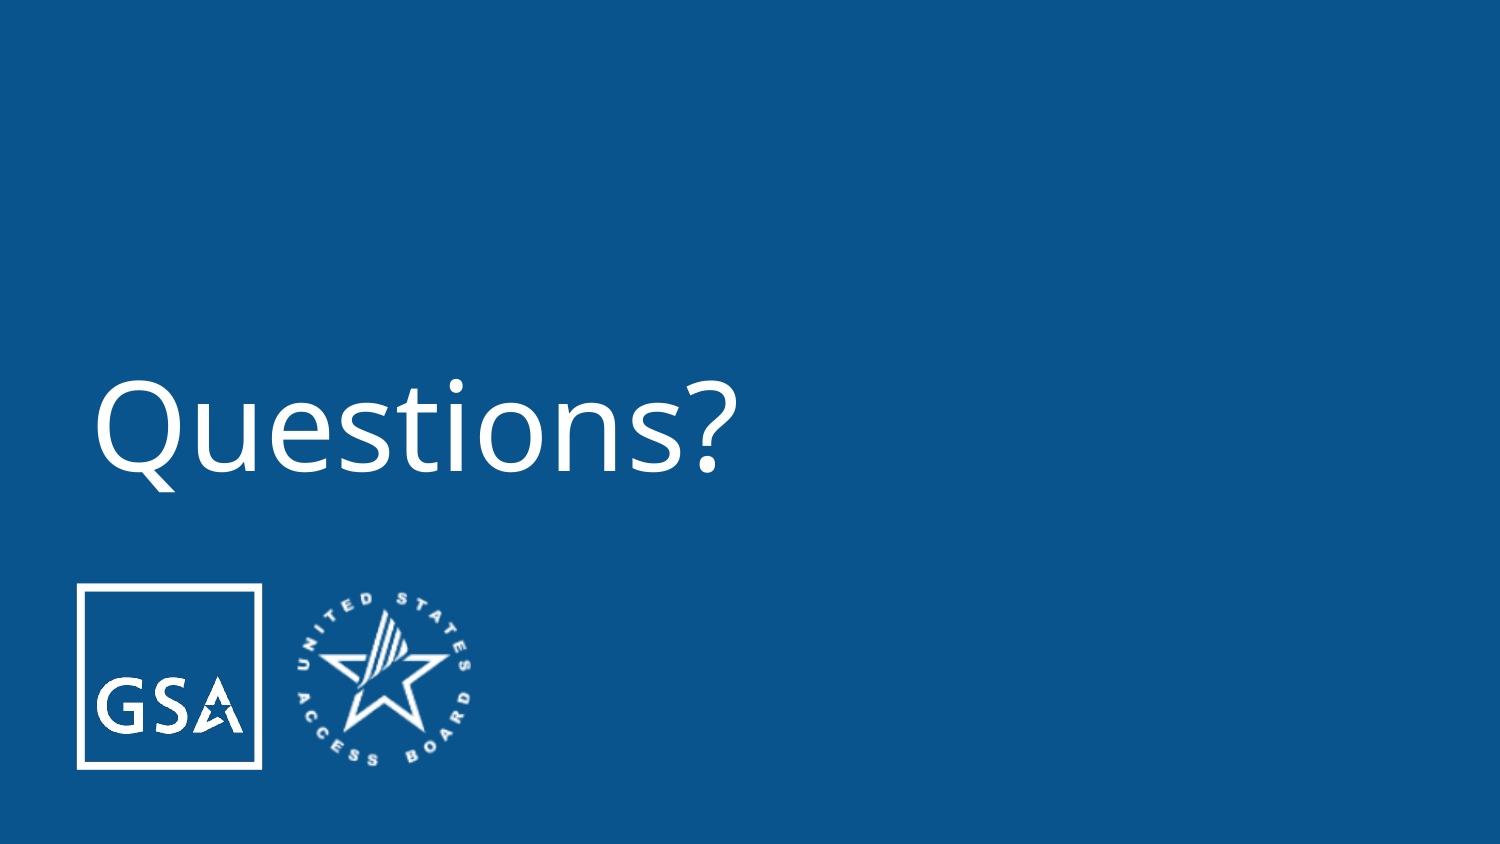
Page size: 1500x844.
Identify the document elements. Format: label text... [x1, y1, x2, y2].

picture [75, 582, 263, 771]
picture [277, 561, 493, 792]
title Questions? [75, 338, 1425, 505]
